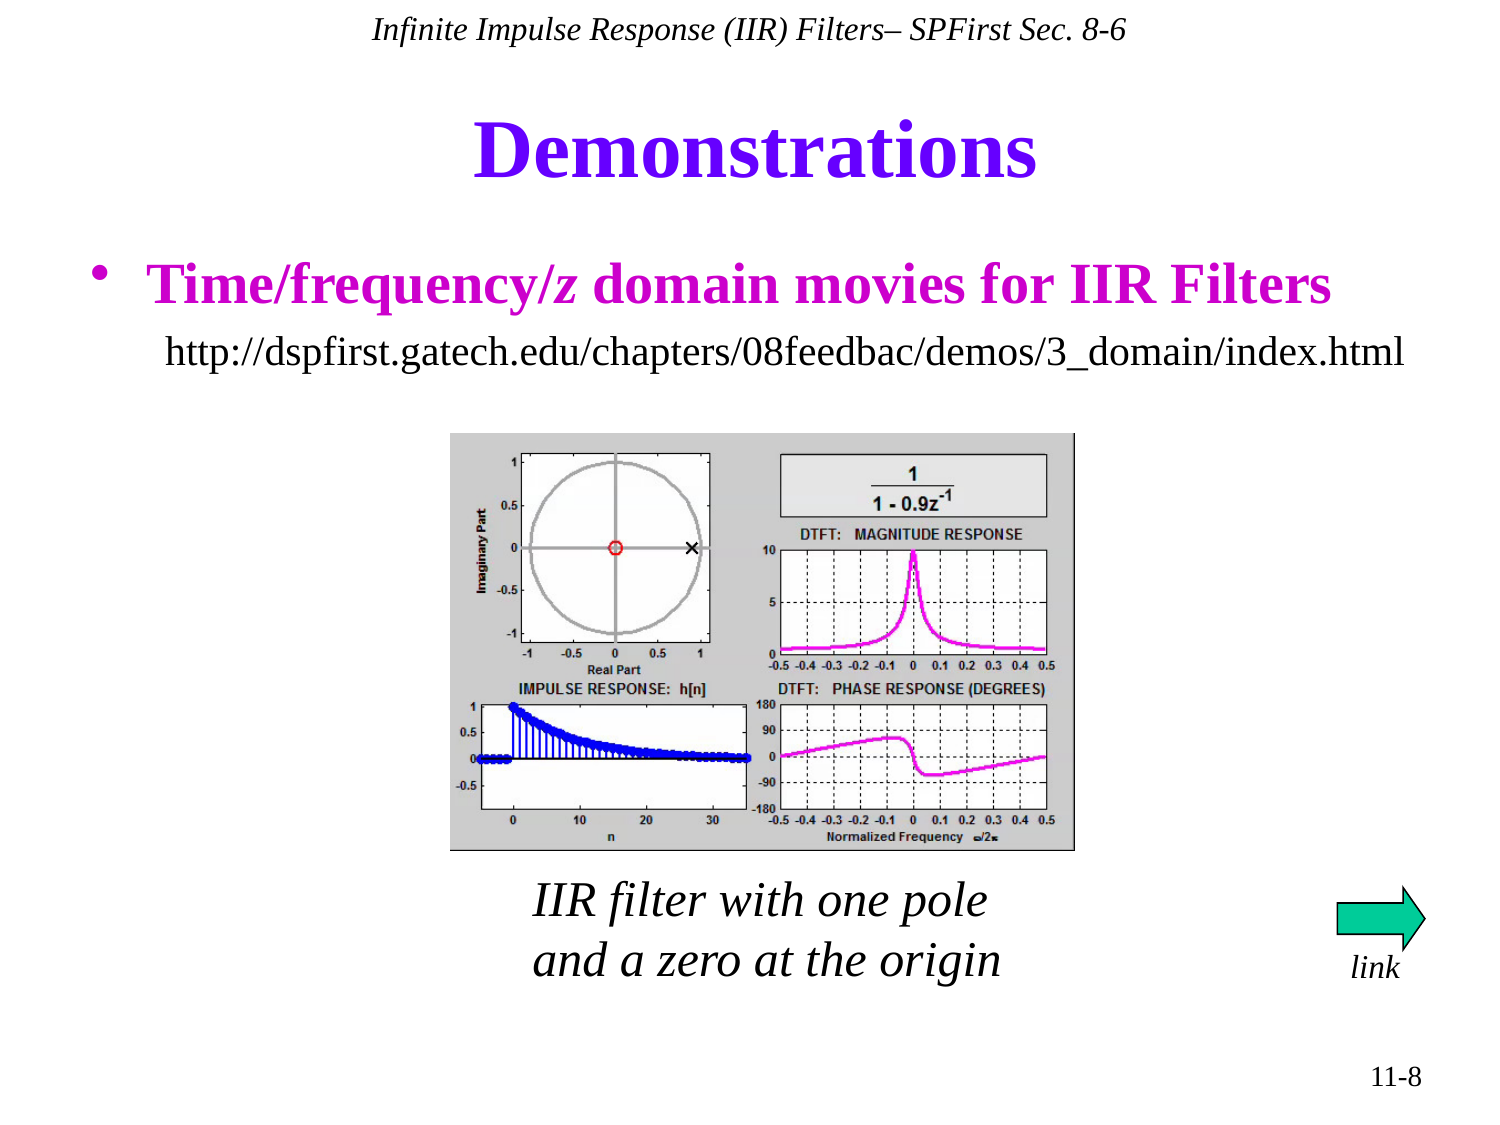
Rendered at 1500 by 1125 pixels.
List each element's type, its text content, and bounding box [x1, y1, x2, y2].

text_box [1337, 887, 1425, 937]
title Demonstrations [75, 55, 1438, 237]
text_box link [1325, 937, 1425, 993]
picture [449, 433, 1076, 851]
text_box Infinite Impulse Response (IIR) Filters– SPFirst Sec. 8-6 [0, 0, 1500, 55]
slide_number 11-8 [1124, 1049, 1438, 1125]
text_box IIR filter with one pole and a zero at the origin [517, 859, 1043, 995]
text_box Time/frequency/z domain movies for IIR Filters http://dspfirst.gatech.edu/chapters/08feedbac/demos/3_domain/index.html [74, 237, 1438, 425]
